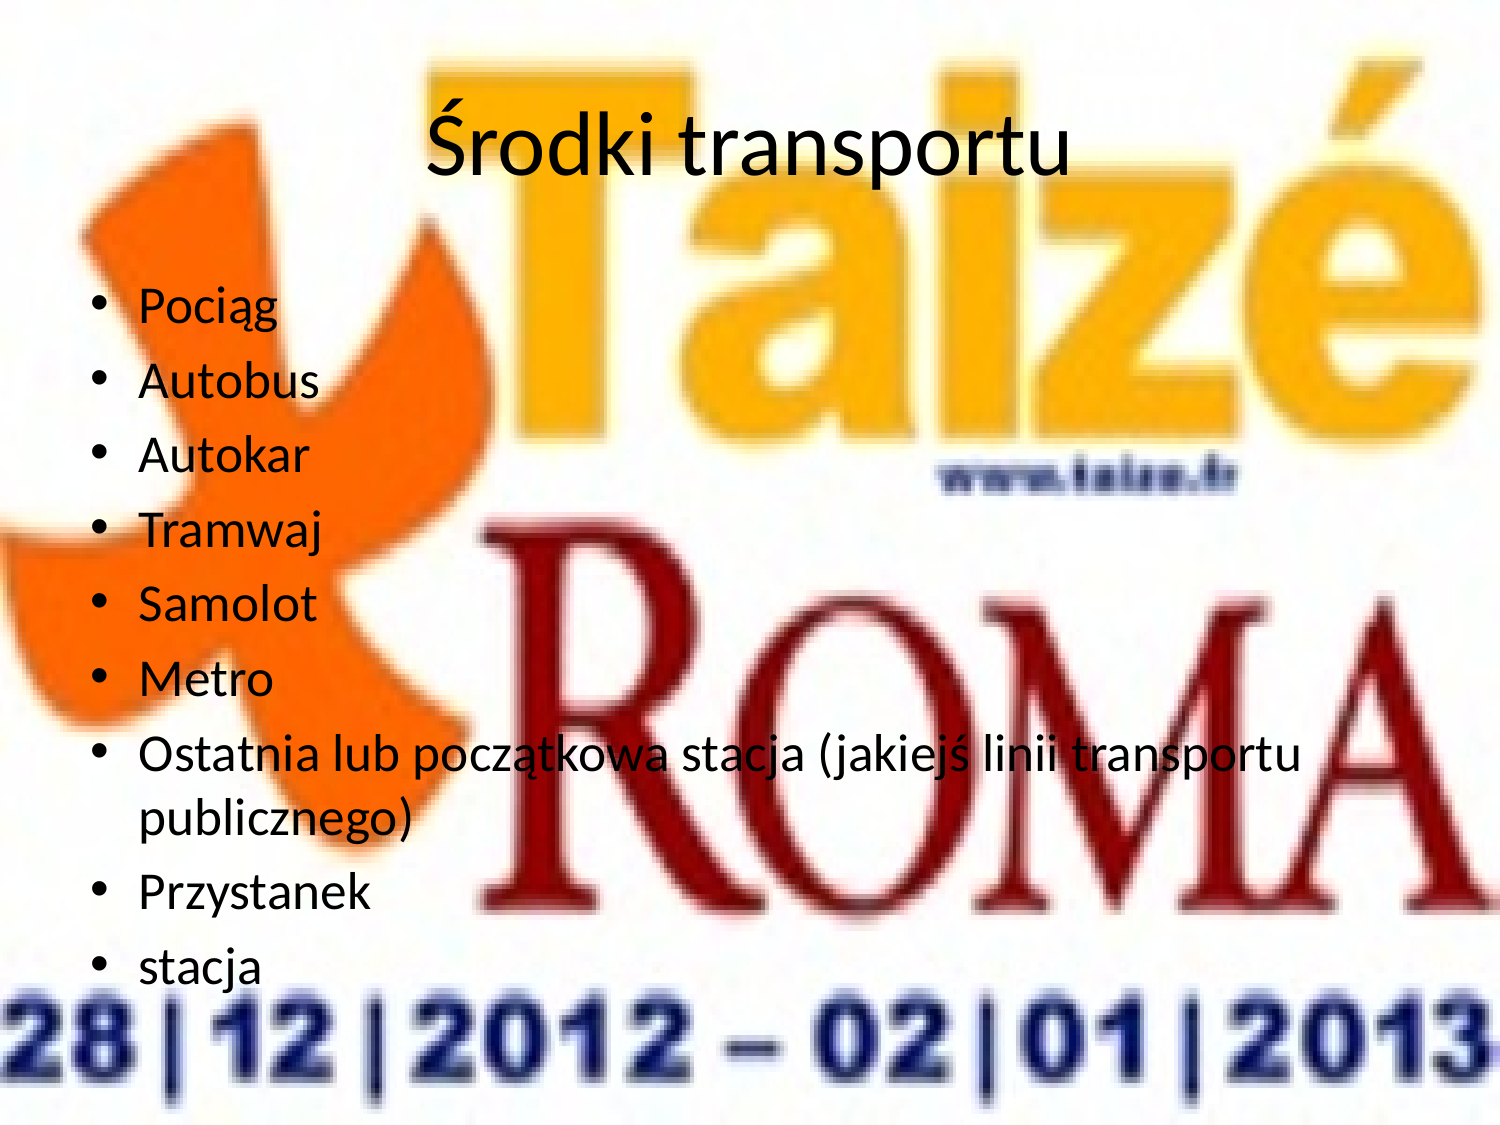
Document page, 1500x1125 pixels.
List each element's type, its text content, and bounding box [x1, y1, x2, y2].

title Środki transportu [75, 45, 1425, 233]
picture [0, 0, 1500, 1125]
list Pociąg Autobus Autokar Tramwaj Samolot Metro Ostatnia lub początkowa stacja (jakiejś linii transportu publicznego) Przystanek stacja [75, 262, 1425, 1005]
